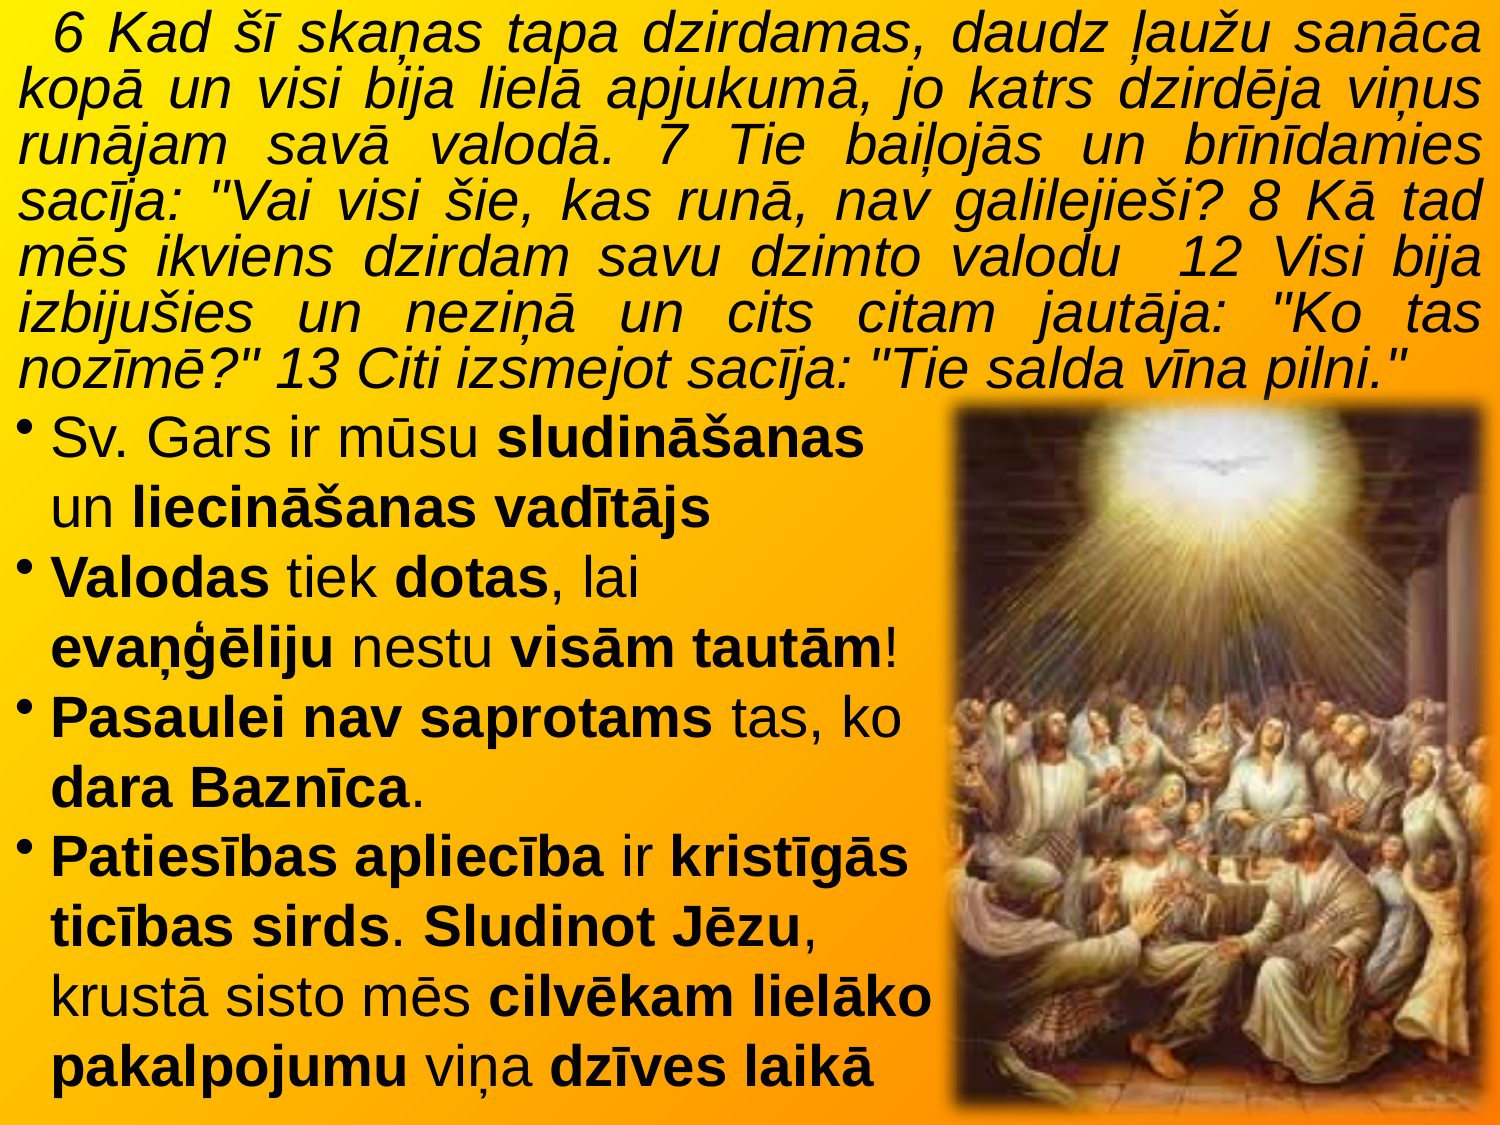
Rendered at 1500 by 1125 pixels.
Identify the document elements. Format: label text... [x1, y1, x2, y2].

text_box Sv. Gars ir mūsu sludināšanas un liecināšanas vadītājs Valodas tiek dotas, lai evaņģēliju nestu visām tautām! Pasaulei nav saprotams tas, ko dara Baznīca. Patiesības apliecība ir kristīgās ticības sirds. Sludinot Jēzu, krustā sisto mēs cilvēkam lielāko pakalpojumu viņa dzīves laikā [0, 391, 930, 1106]
picture [935, 386, 1500, 1125]
list 6 Kad šī skaņas tapa dzirdamas, daudz ļaužu sanāca kopā un visi bija lielā apjukumā, jo katrs dzirdēja viņus runājam savā valodā. 7 Tie baiļojās un brīnīdamies sacīja: "Vai visi šie, kas runā, nav galilejieši? 8 Kā tad mēs ikviens dzirdam savu dzimto valodu 12 Visi bija izbijušies un neziņā un cits citam jautāja: "Ko tas nozīmē?" 13 Citi izsmejot sacīja: "Tie salda vīna pilni." [0, 0, 1500, 198]
